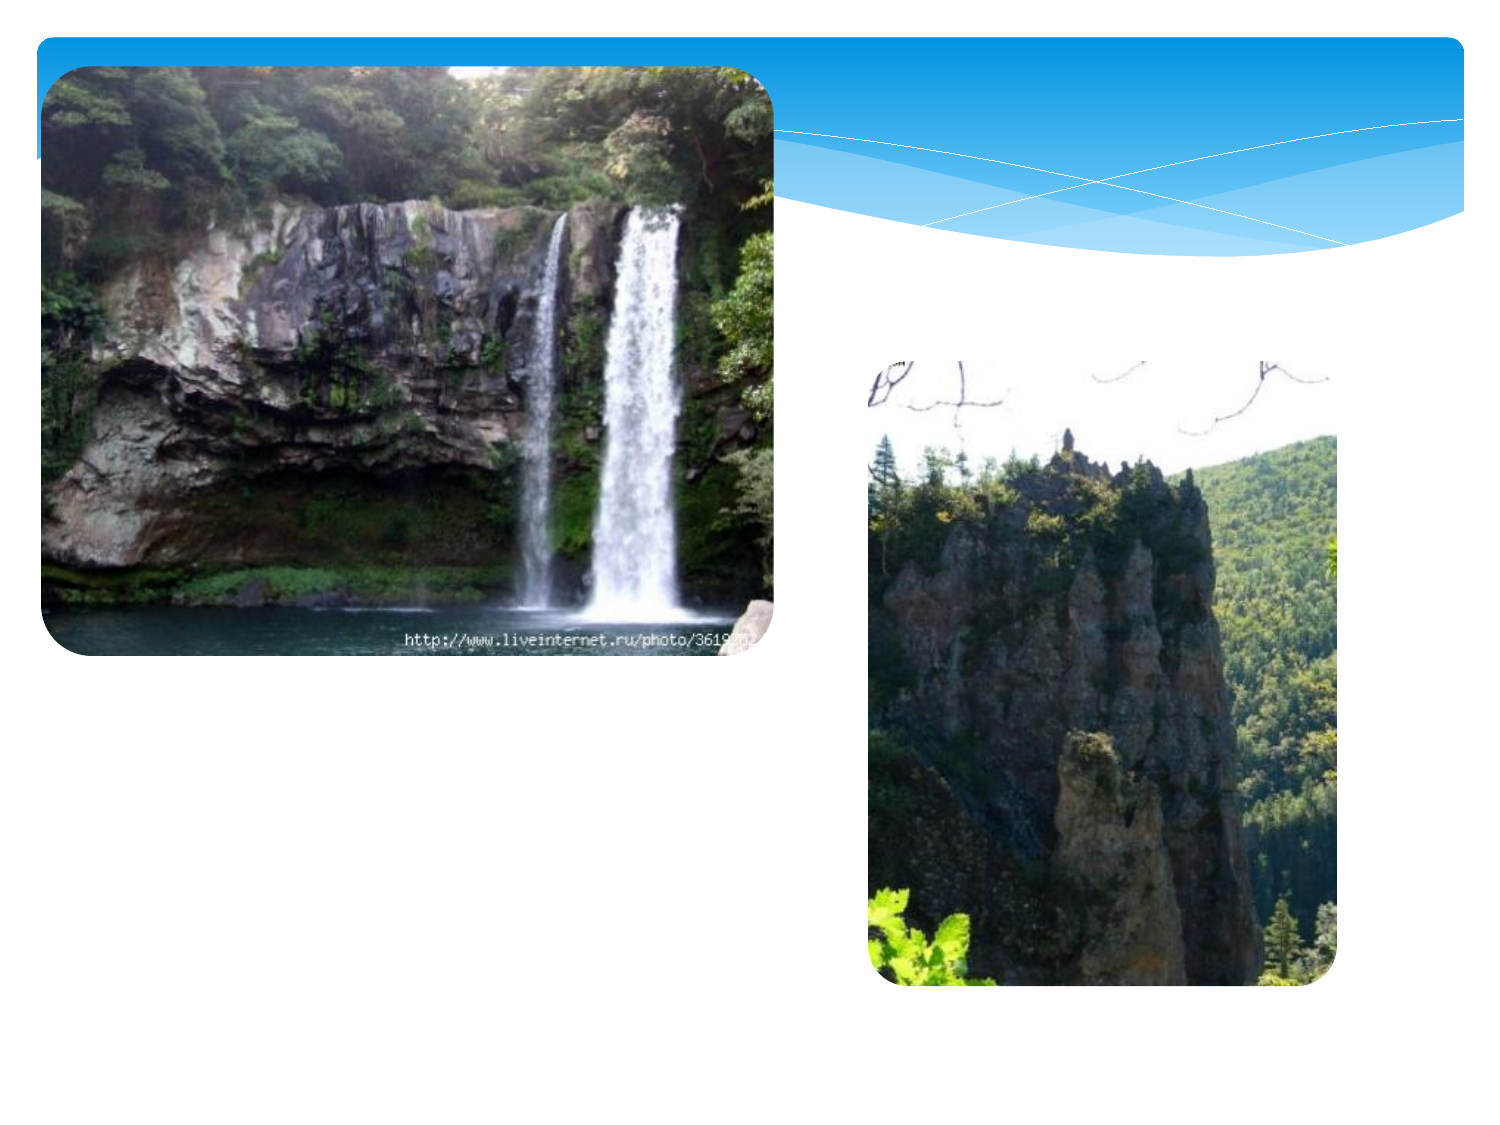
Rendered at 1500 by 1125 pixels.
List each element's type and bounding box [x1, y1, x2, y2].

picture [40, 67, 774, 657]
picture [867, 360, 1338, 987]
